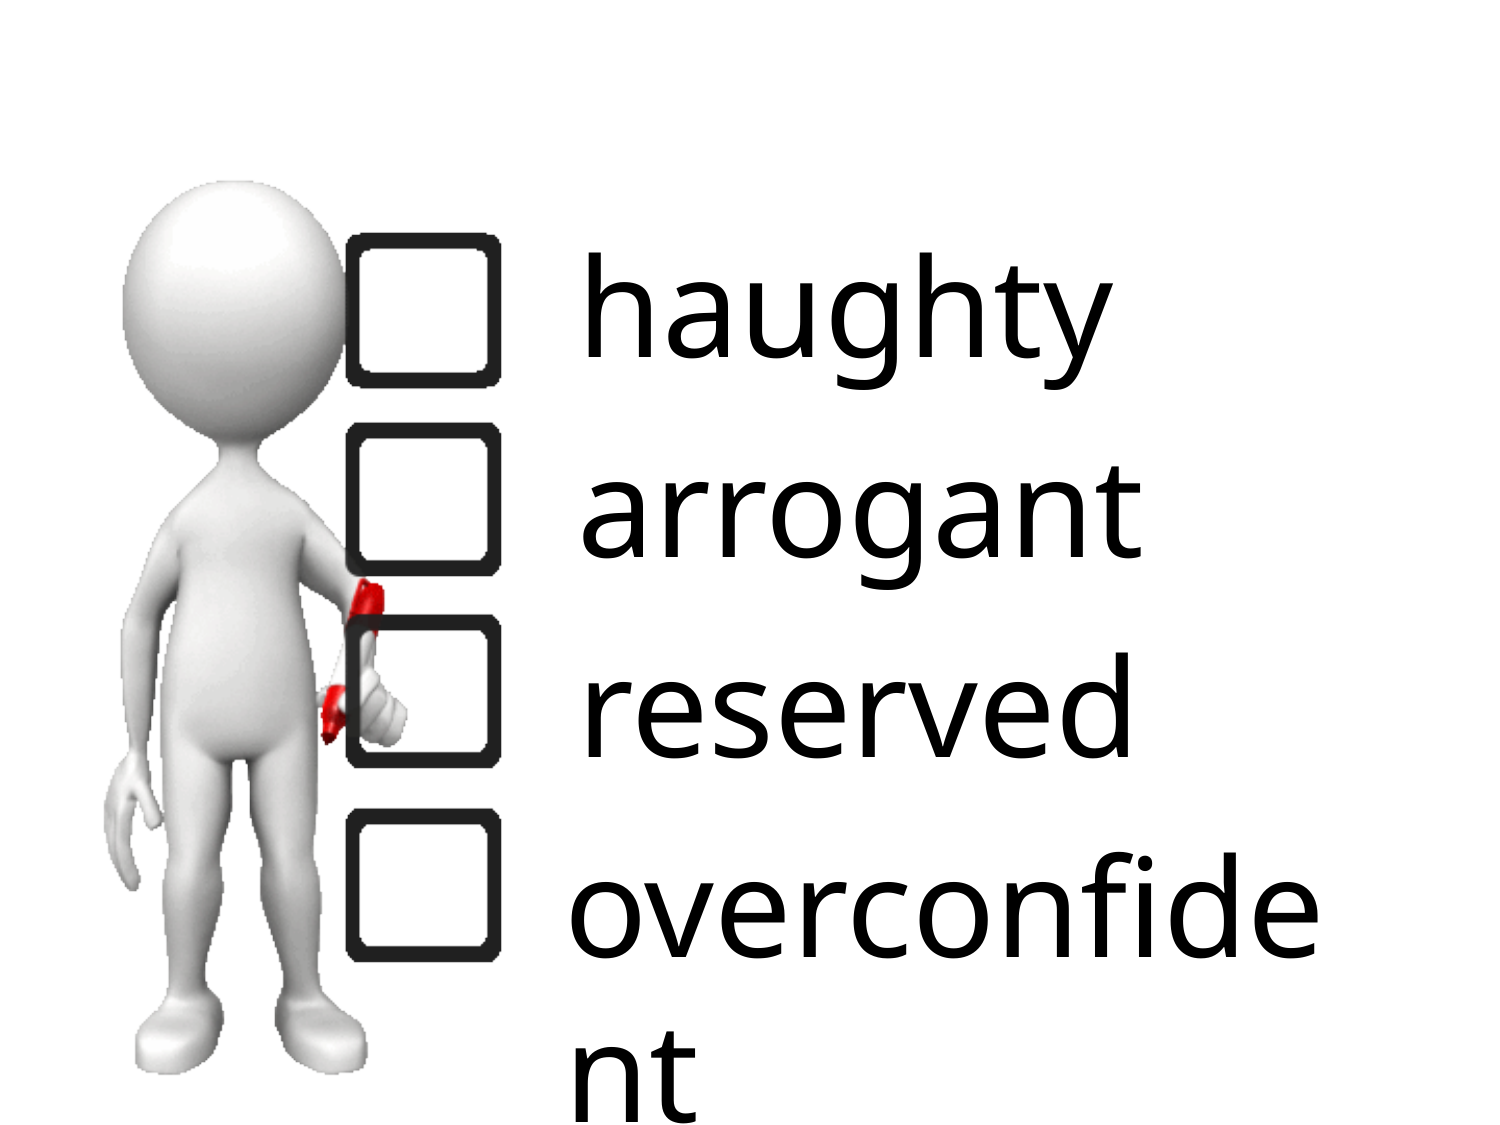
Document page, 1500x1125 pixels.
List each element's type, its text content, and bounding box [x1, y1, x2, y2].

text_box haughty [604, 212, 1275, 393]
text_box arrogant [604, 412, 1275, 593]
text_box overconfident [604, 812, 1375, 1125]
picture [0, 162, 601, 1125]
text_box reserved [604, 612, 1275, 793]
